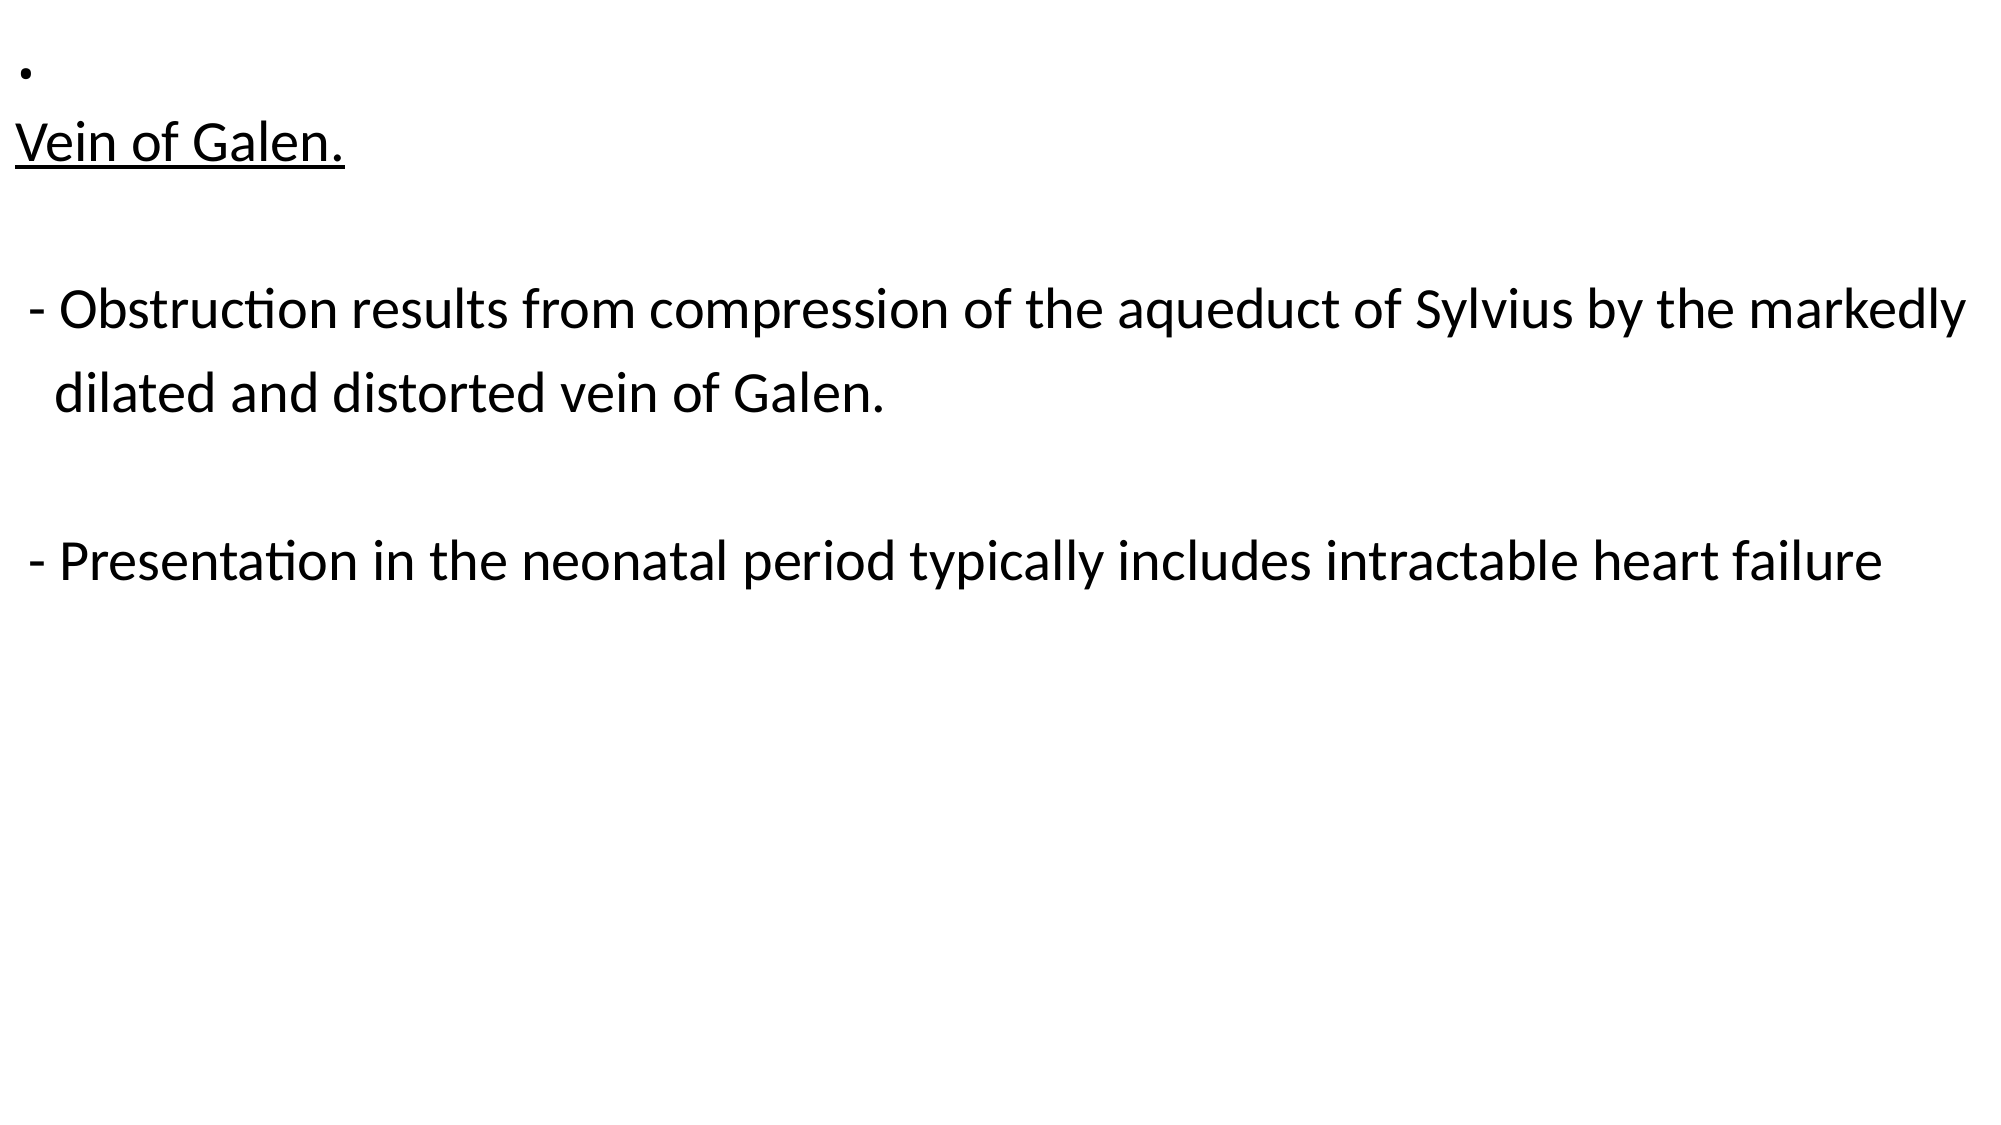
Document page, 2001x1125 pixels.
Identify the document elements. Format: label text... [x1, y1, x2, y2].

list Vein of Galen. - Obstruction results from compression of the aqueduct of Sylvius by the markedly dilated and distorted vein of Galen. - Presentation in the neonatal period typically includes intractable heart failure [0, 103, 2000, 1125]
title . [0, 0, 1863, 103]
